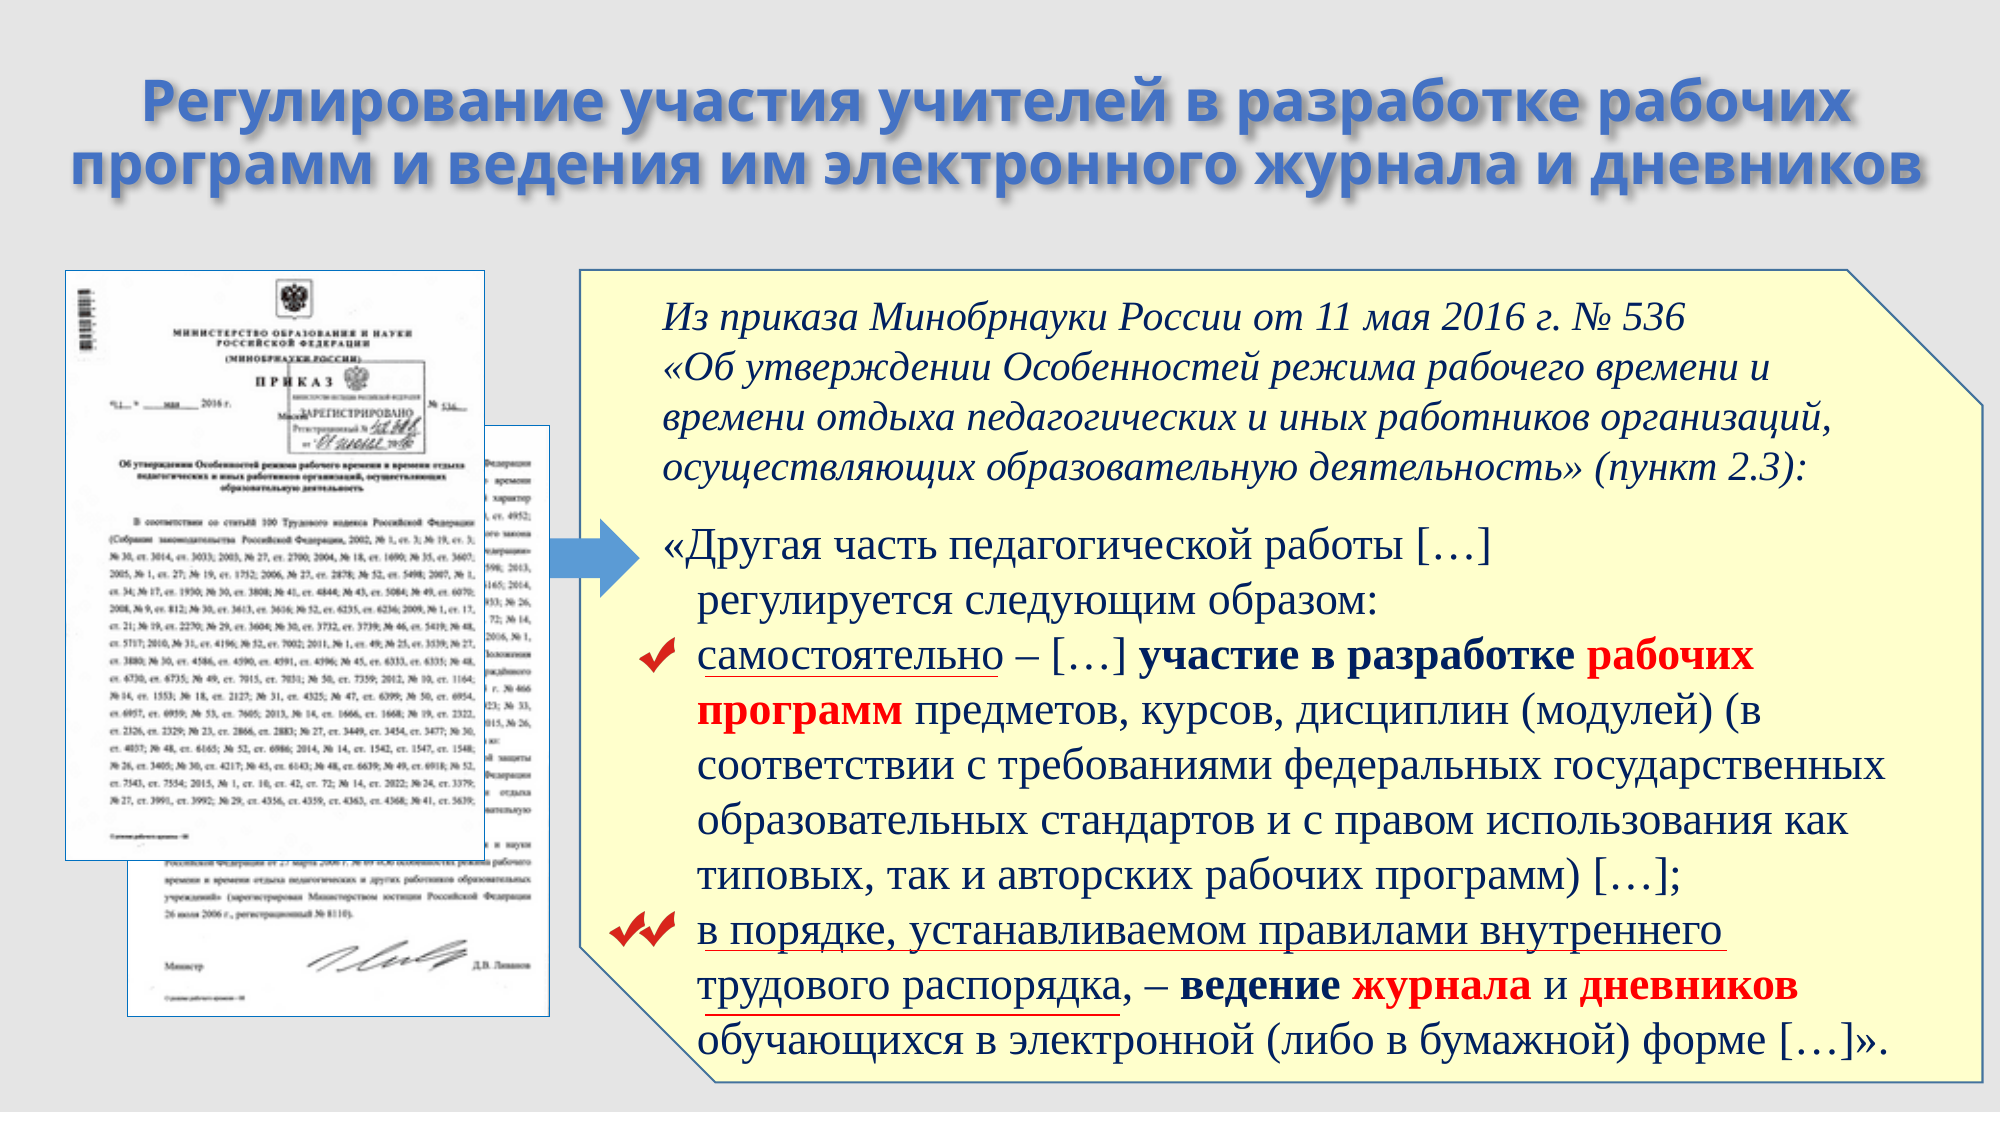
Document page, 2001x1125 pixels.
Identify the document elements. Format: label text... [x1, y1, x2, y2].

title Регулирование участия учителей в разработке рабочих программ и ведения им электронного журнала и дневников [35, 64, 1960, 245]
text_box [551, 515, 642, 601]
picture [639, 637, 675, 673]
picture [64, 269, 551, 1017]
text_box Из приказа Минобрнауки России от 11 мая 2016 г. № 536 «Об утверждении Особенностей режима рабочего времени и времени отдыха педагогических и иных работников организаций, осуществляющих образовательную деятельность» (пункт 2.3): «Другая часть педагогической работы […] регулируется следующим образом: самостоятельно – […] участие в разработке рабочих программ предметов, курсов, дисциплин (модулей) (в соответствии с требованиями федеральных государственных образовательных стандартов и с правом использования как типовых, так и авторских рабочих программ) […]; в порядке, устанавливаемом правилами внутреннего трудового распорядка, – ведение журнала и дневников обучающихся в электронной (либо в бумажной) форме […]». [578, 268, 1984, 1084]
text_box [0, 0, 2000, 1112]
picture [609, 911, 675, 947]
